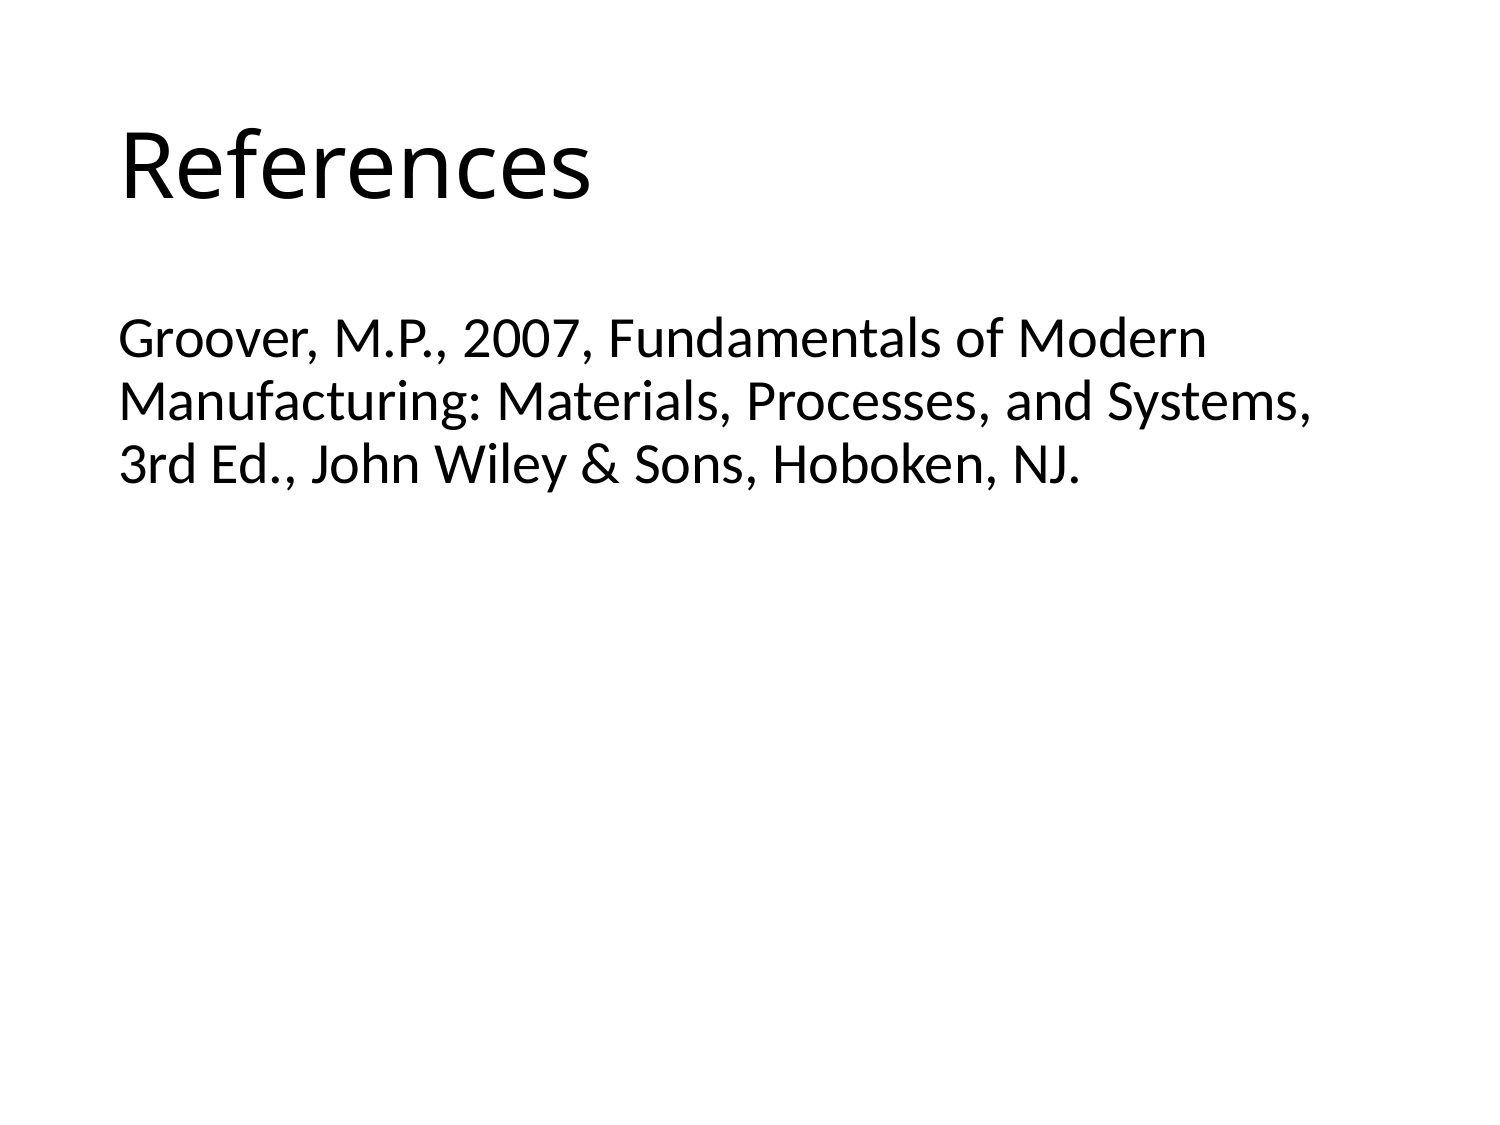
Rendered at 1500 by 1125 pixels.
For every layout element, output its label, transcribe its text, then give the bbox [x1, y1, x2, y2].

title References [103, 59, 1397, 278]
list Groover, M.P., 2007, Fundamentals of Modern Manufacturing: Materials, Processes, and Systems, 3rd Ed., John Wiley & Sons, Hoboken, NJ. [103, 299, 1397, 1014]
